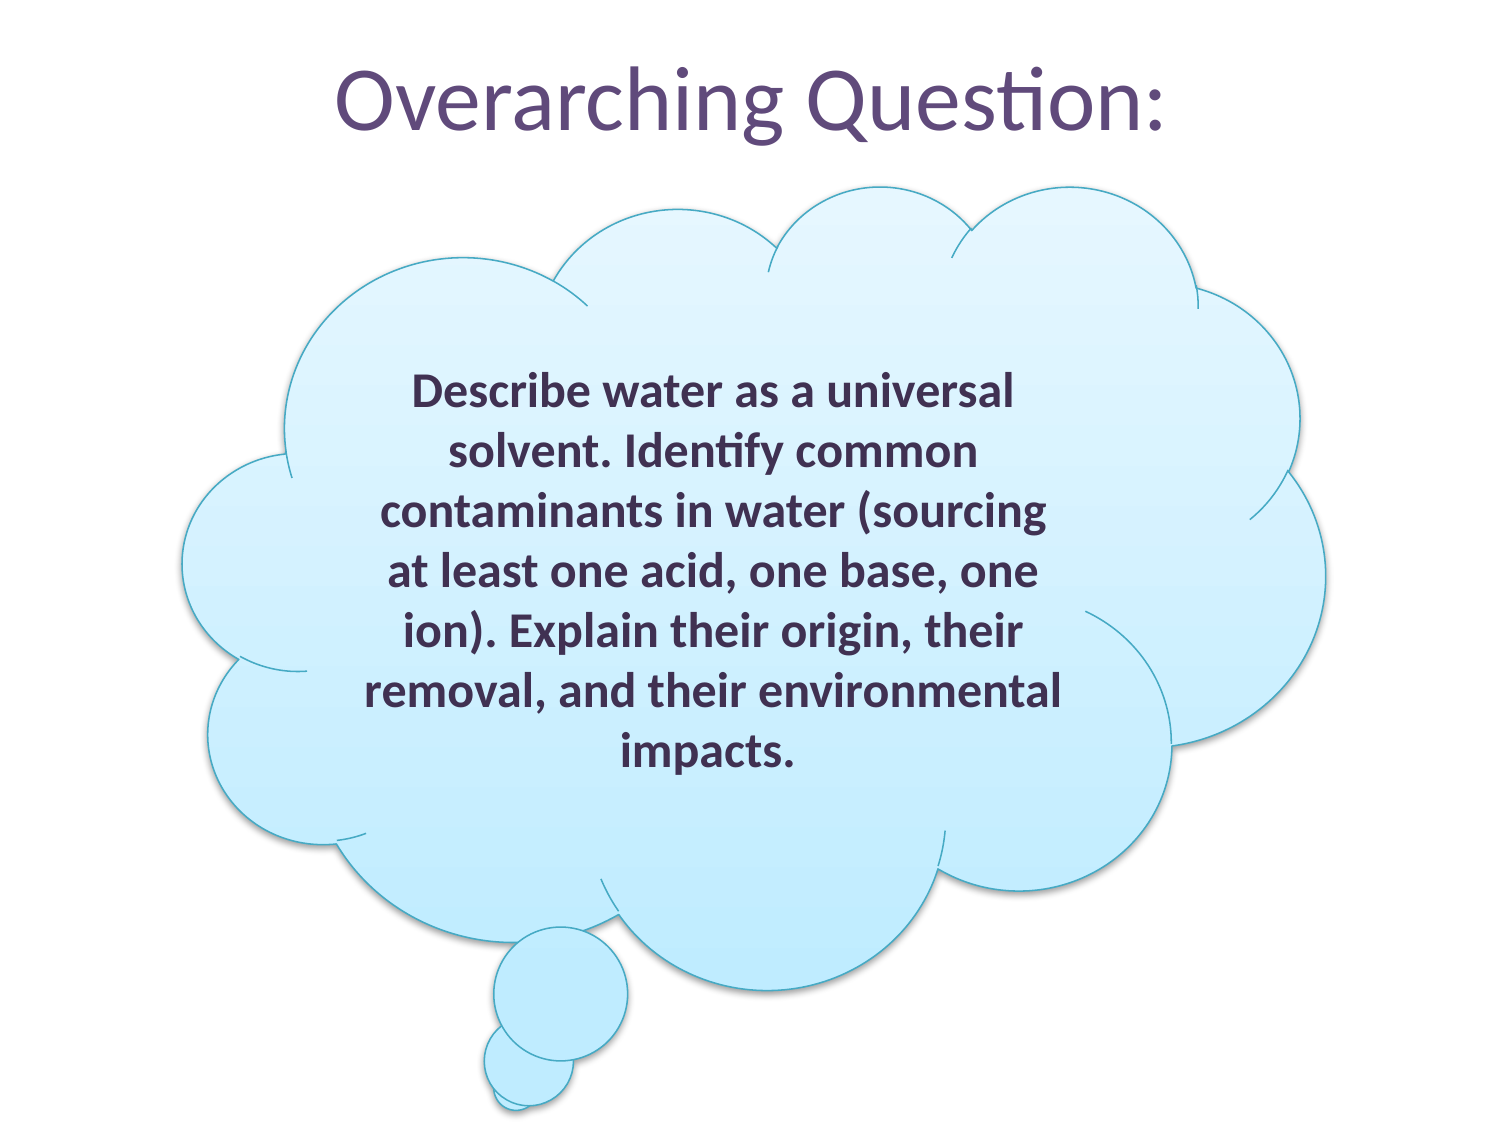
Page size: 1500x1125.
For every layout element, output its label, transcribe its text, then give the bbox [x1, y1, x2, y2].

title Overarching Question: [76, 0, 1427, 188]
text_box Describe water as a universal solvent. Identify common contaminants in water (sourcing at least one acid, one base, one ion). Explain their origin, their removal, and their environmental impacts. [181, 186, 1327, 1112]
